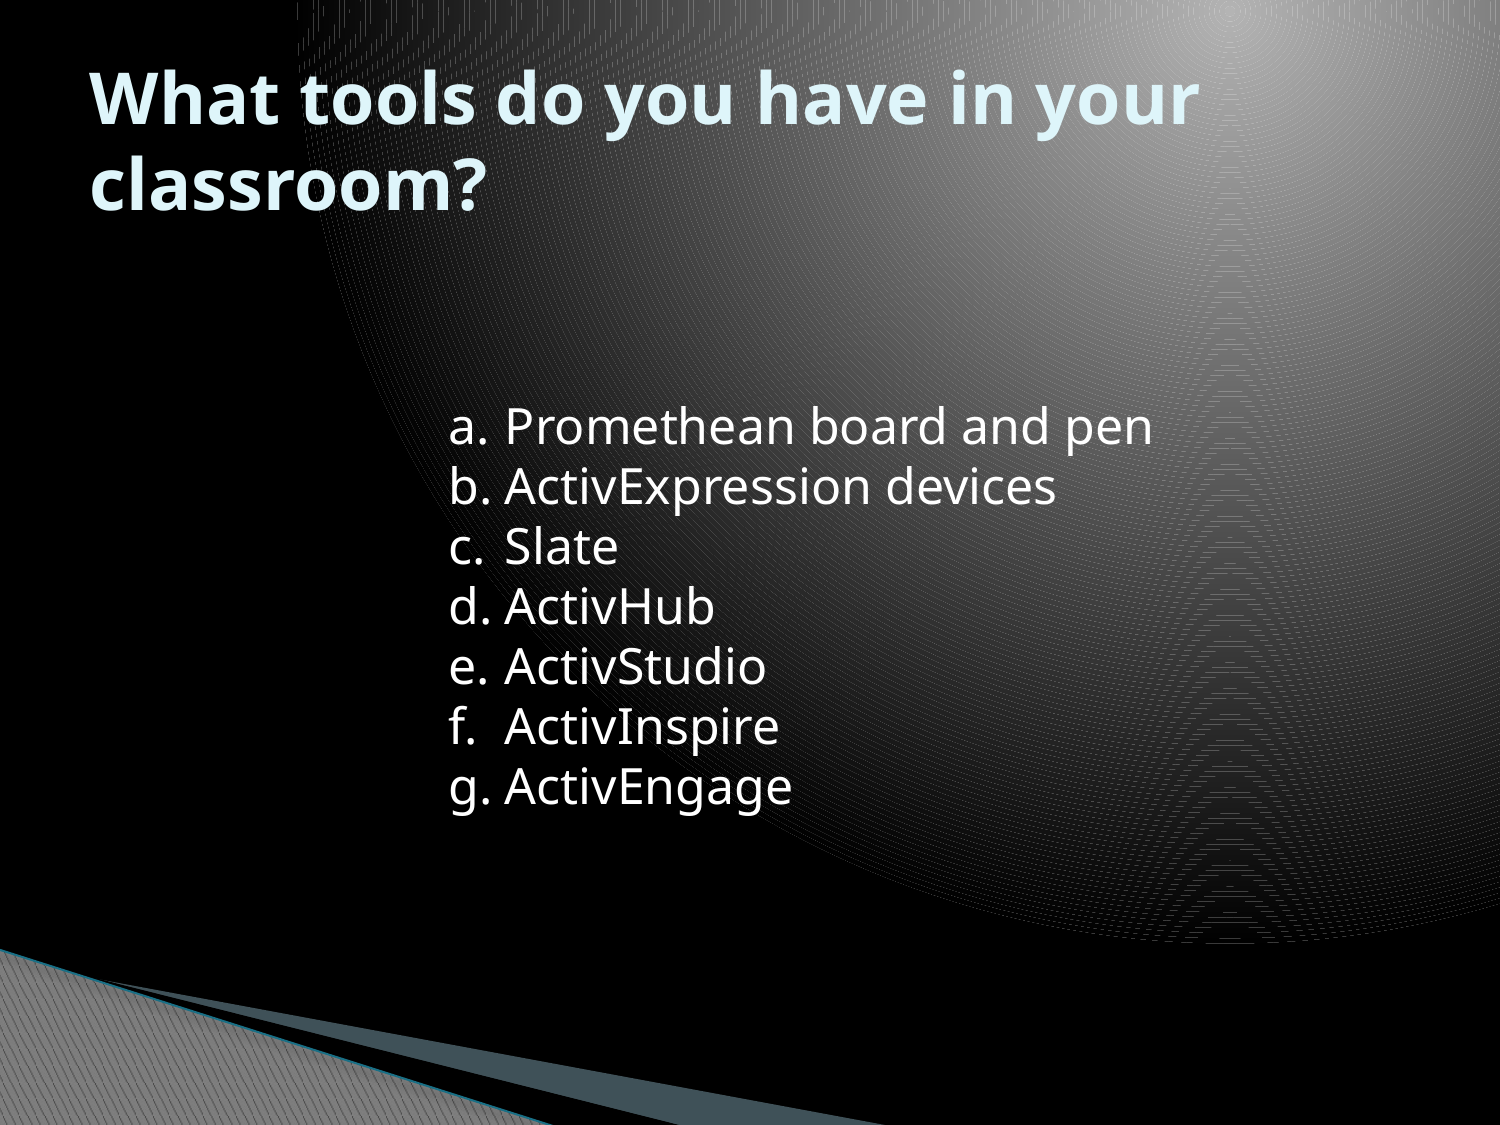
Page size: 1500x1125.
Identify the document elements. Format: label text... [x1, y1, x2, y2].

text_box Promethean board and pen ActivExpression devices Slate ActivHub ActivStudio ActivInspire ActivEngage [433, 387, 1170, 868]
title What tools do you have in your classroom? [75, 45, 1425, 233]
picture [0, 952, 543, 1125]
